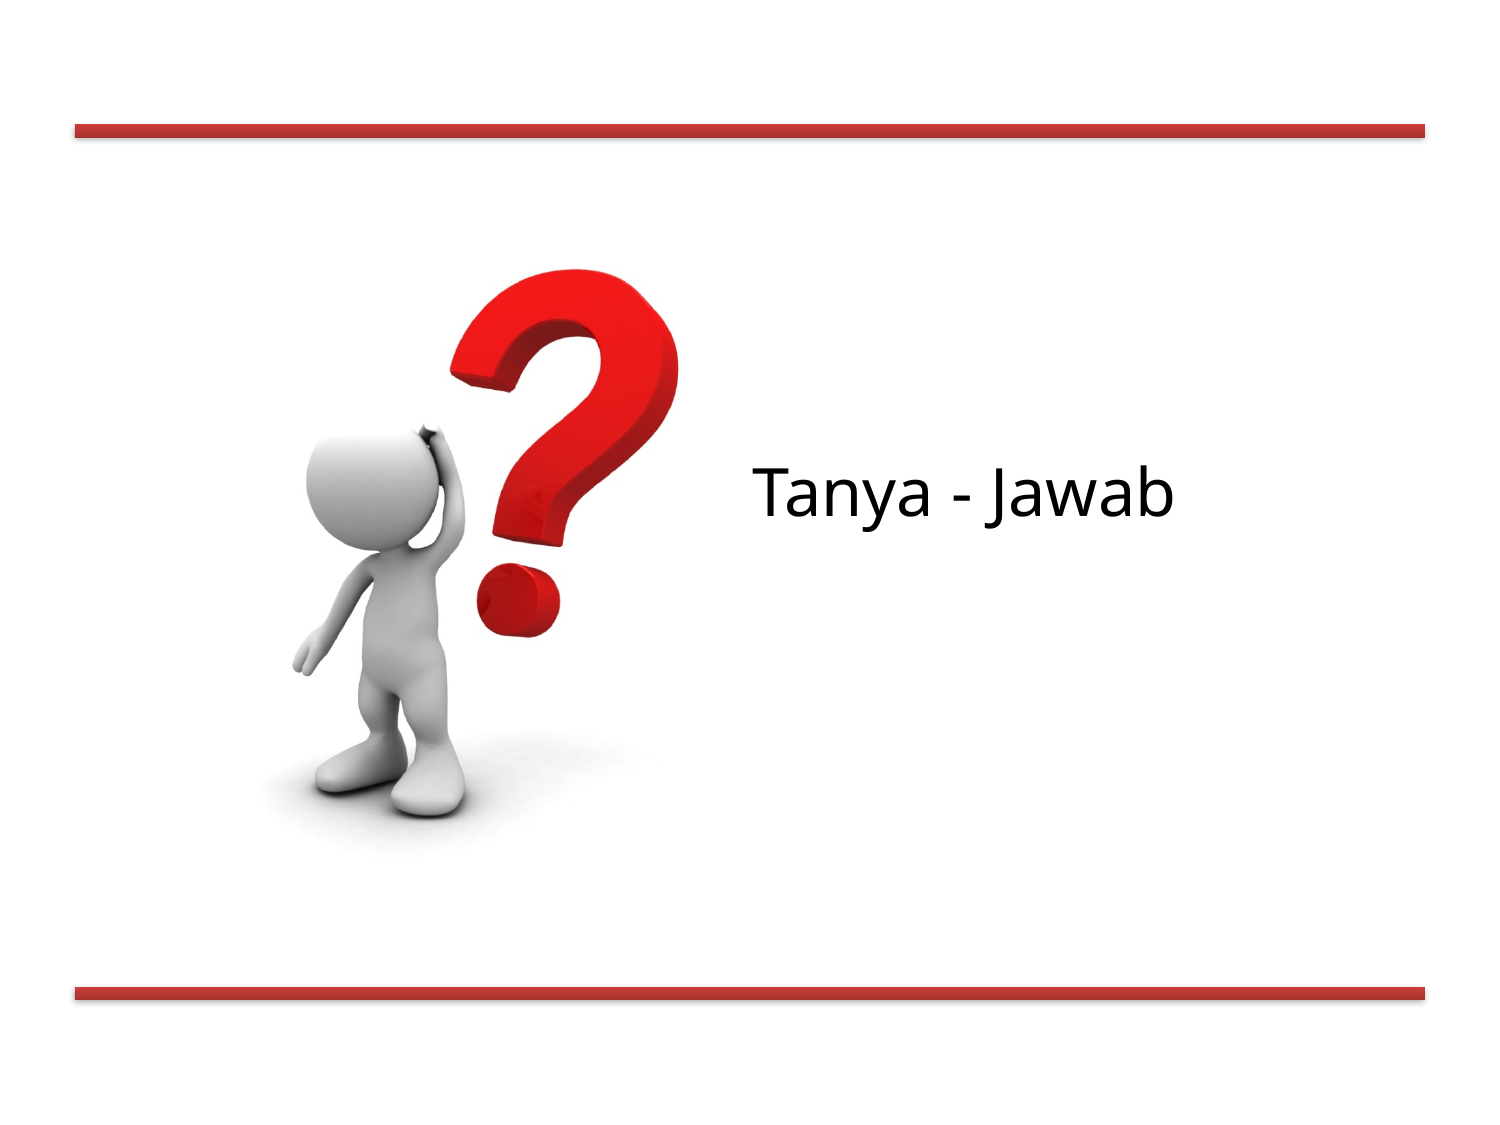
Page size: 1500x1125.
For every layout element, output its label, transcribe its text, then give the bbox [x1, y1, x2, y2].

title Tanya - Jawab [737, 425, 1425, 555]
text_box [74, 987, 1425, 1000]
picture [182, 199, 726, 913]
text_box [74, 124, 1425, 138]
